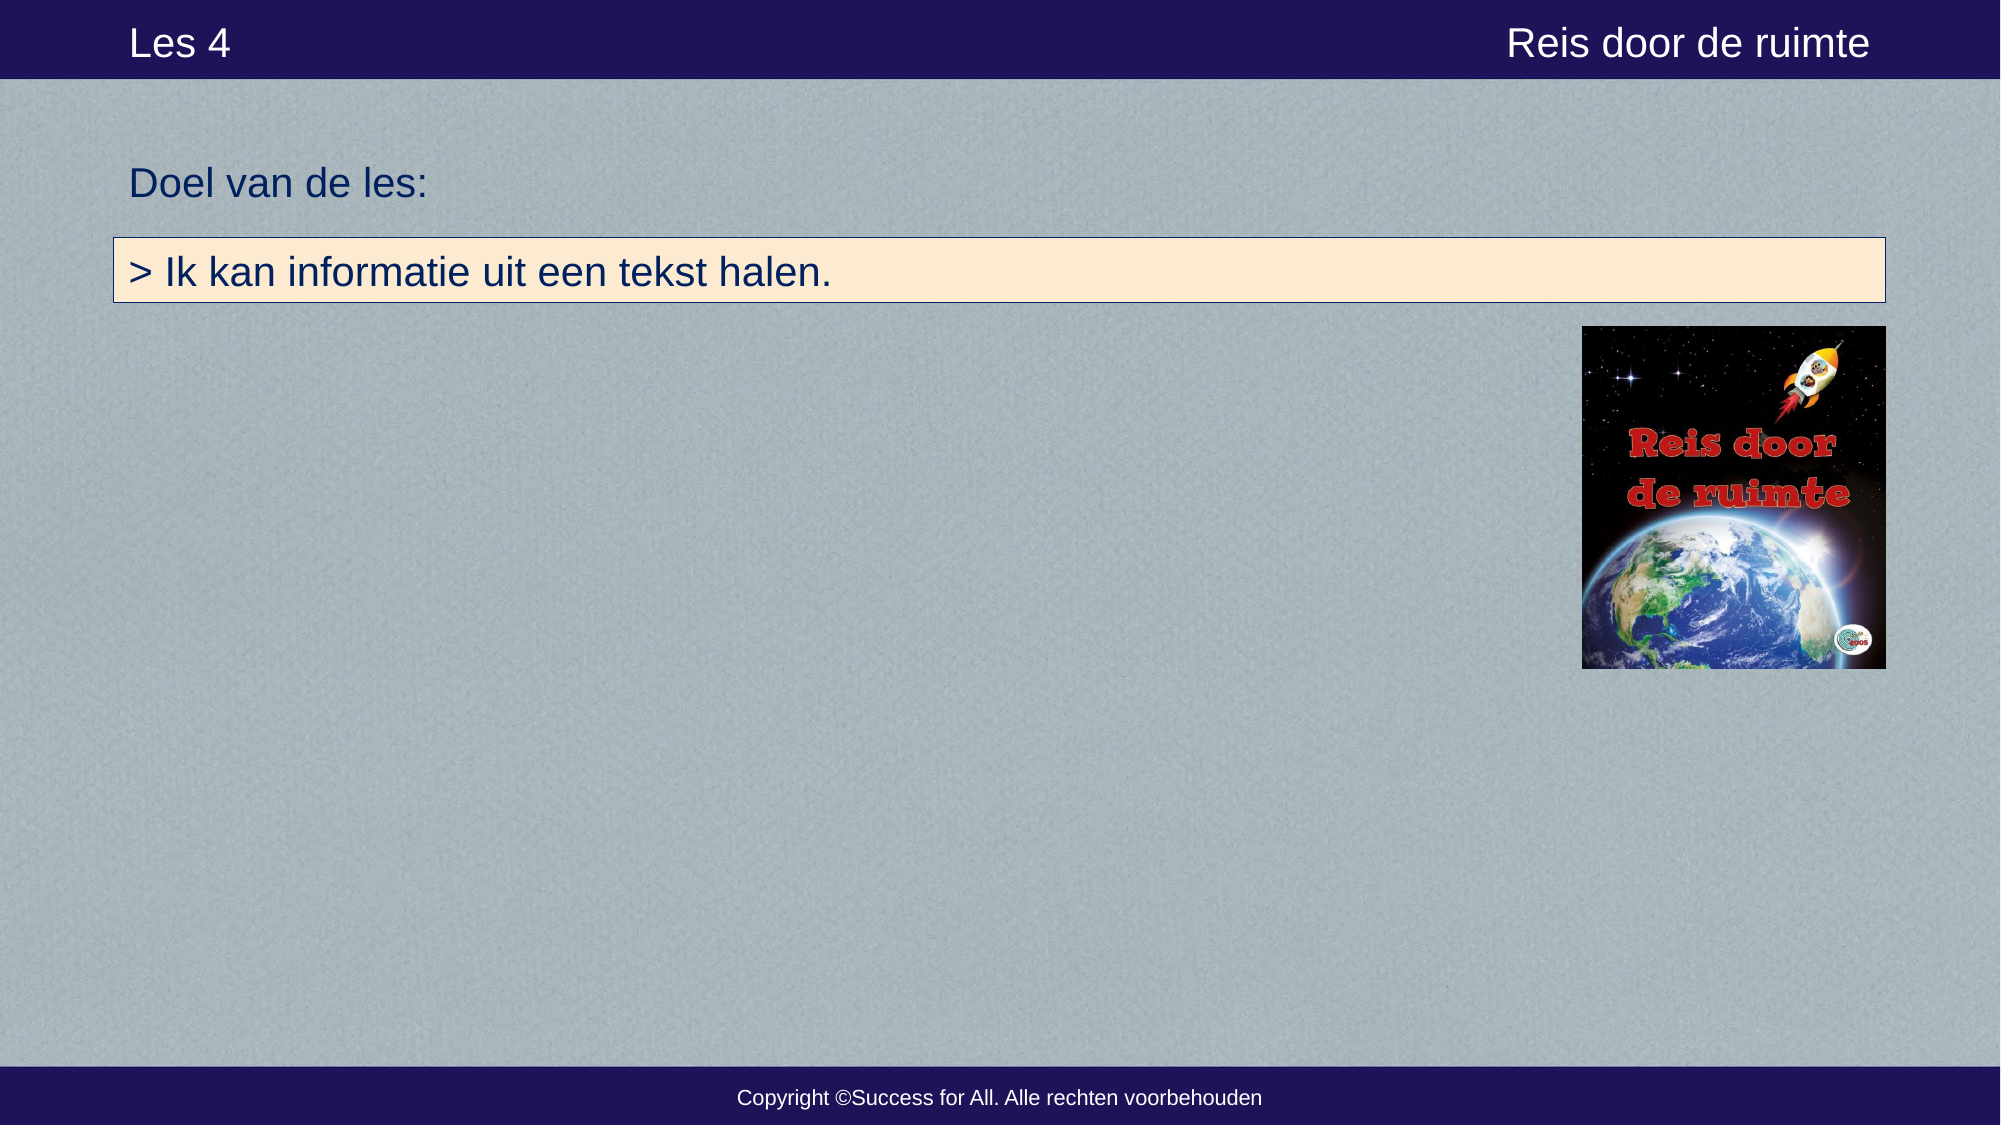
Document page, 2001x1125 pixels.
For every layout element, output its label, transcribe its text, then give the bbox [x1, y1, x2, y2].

text_box Doel van de les: [113, 148, 1635, 214]
picture [0, 0, 2001, 1125]
text_box Copyright ©Success for All. Alle rechten voorbehouden [0, 1076, 2000, 1125]
text_box Les 4 [114, 8, 354, 73]
text_box > Ik kan informatie uit een tekst halen. [113, 237, 1886, 303]
text_box Reis door de ruimte [999, 8, 1886, 73]
